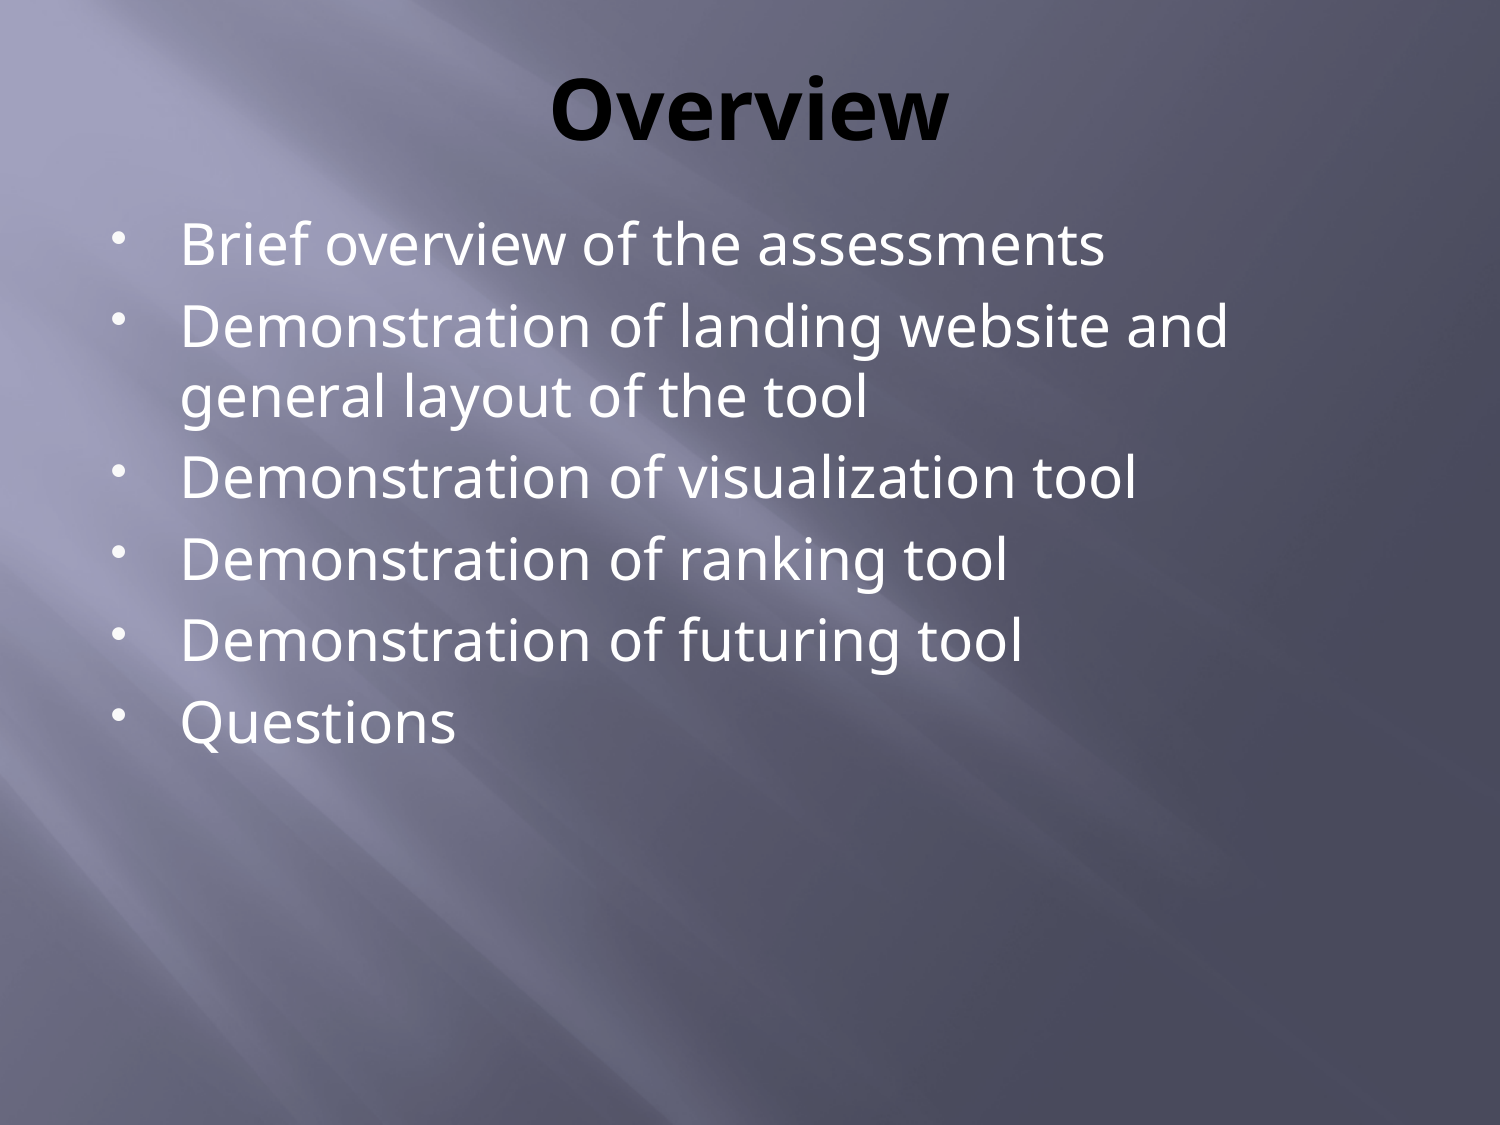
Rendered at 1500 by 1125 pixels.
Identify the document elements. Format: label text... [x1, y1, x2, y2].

title Overview [75, 12, 1425, 200]
list Brief overview of the assessments Demonstration of landing website and general layout of the tool Demonstration of visualization tool Demonstration of ranking tool Demonstration of futuring tool Questions [75, 200, 1425, 1088]
